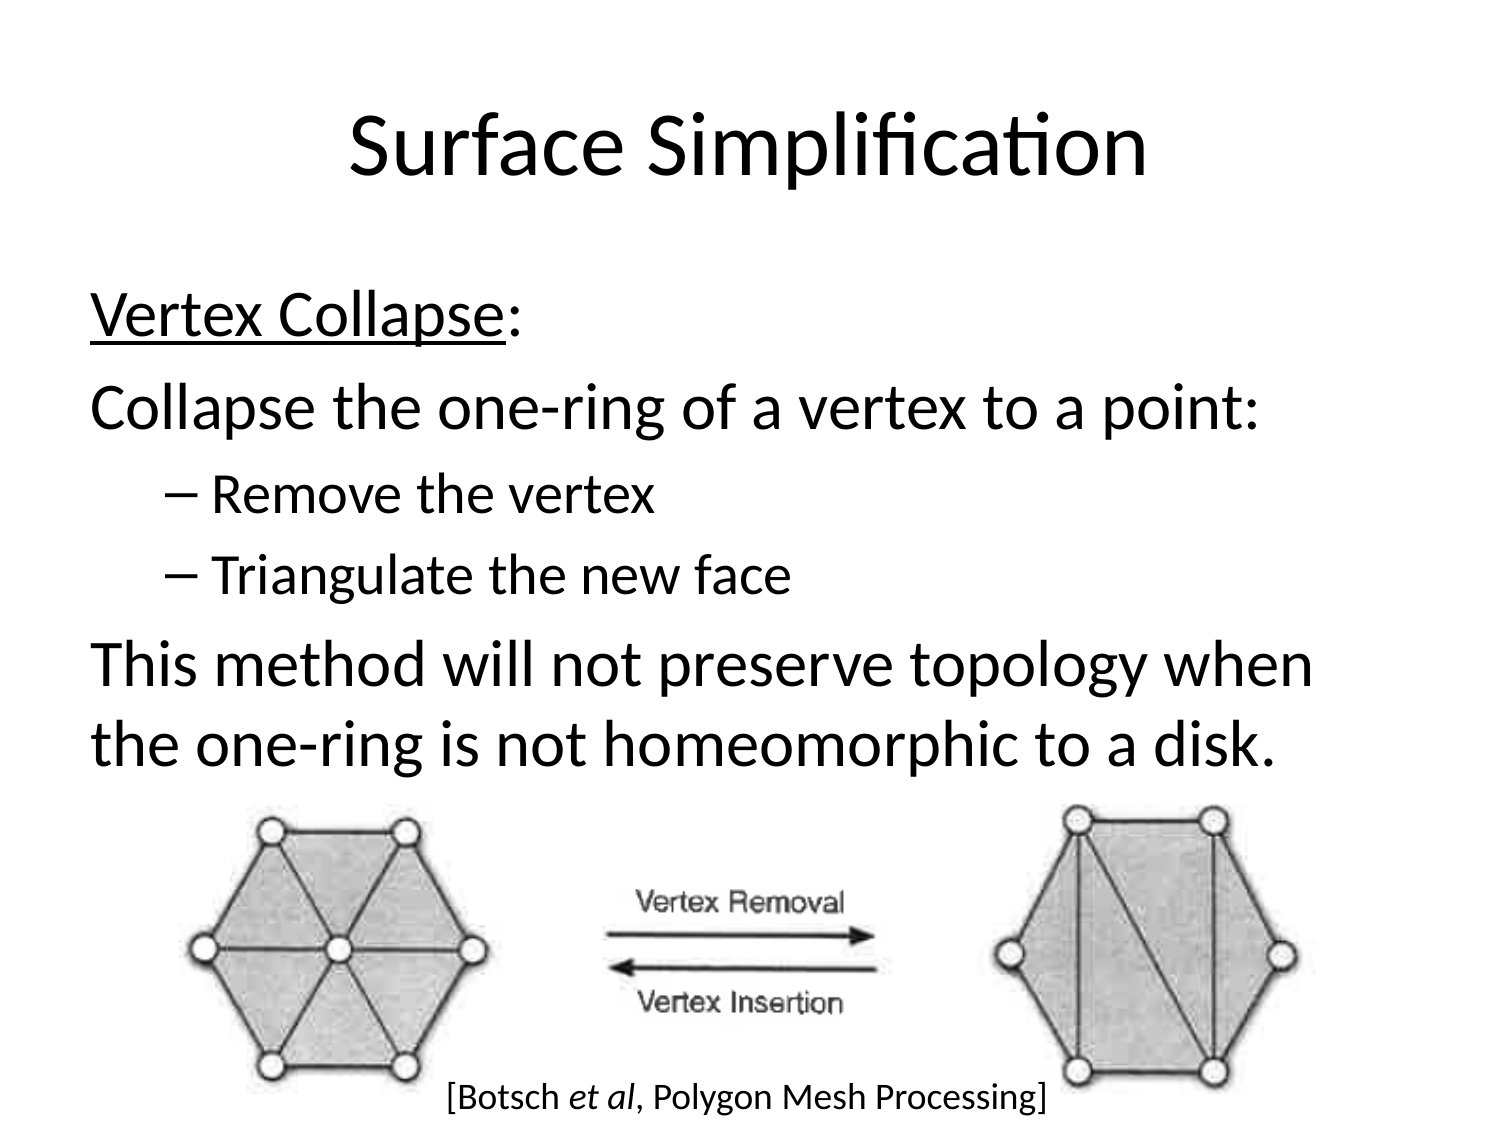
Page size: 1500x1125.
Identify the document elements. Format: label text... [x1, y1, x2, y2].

text_box [Botsch et al, Polygon Mesh Processing] [430, 1110, 1064, 1125]
title Surface Simplification [75, 45, 1425, 233]
picture [169, 799, 1326, 1101]
list Vertex Collapse: Collapse the one-ring of a vertex to a point: Remove the vertex Triangulate the new face This method will not preserve topology when the one-ring is not homeomorphic to a disk. [75, 262, 1425, 1005]
